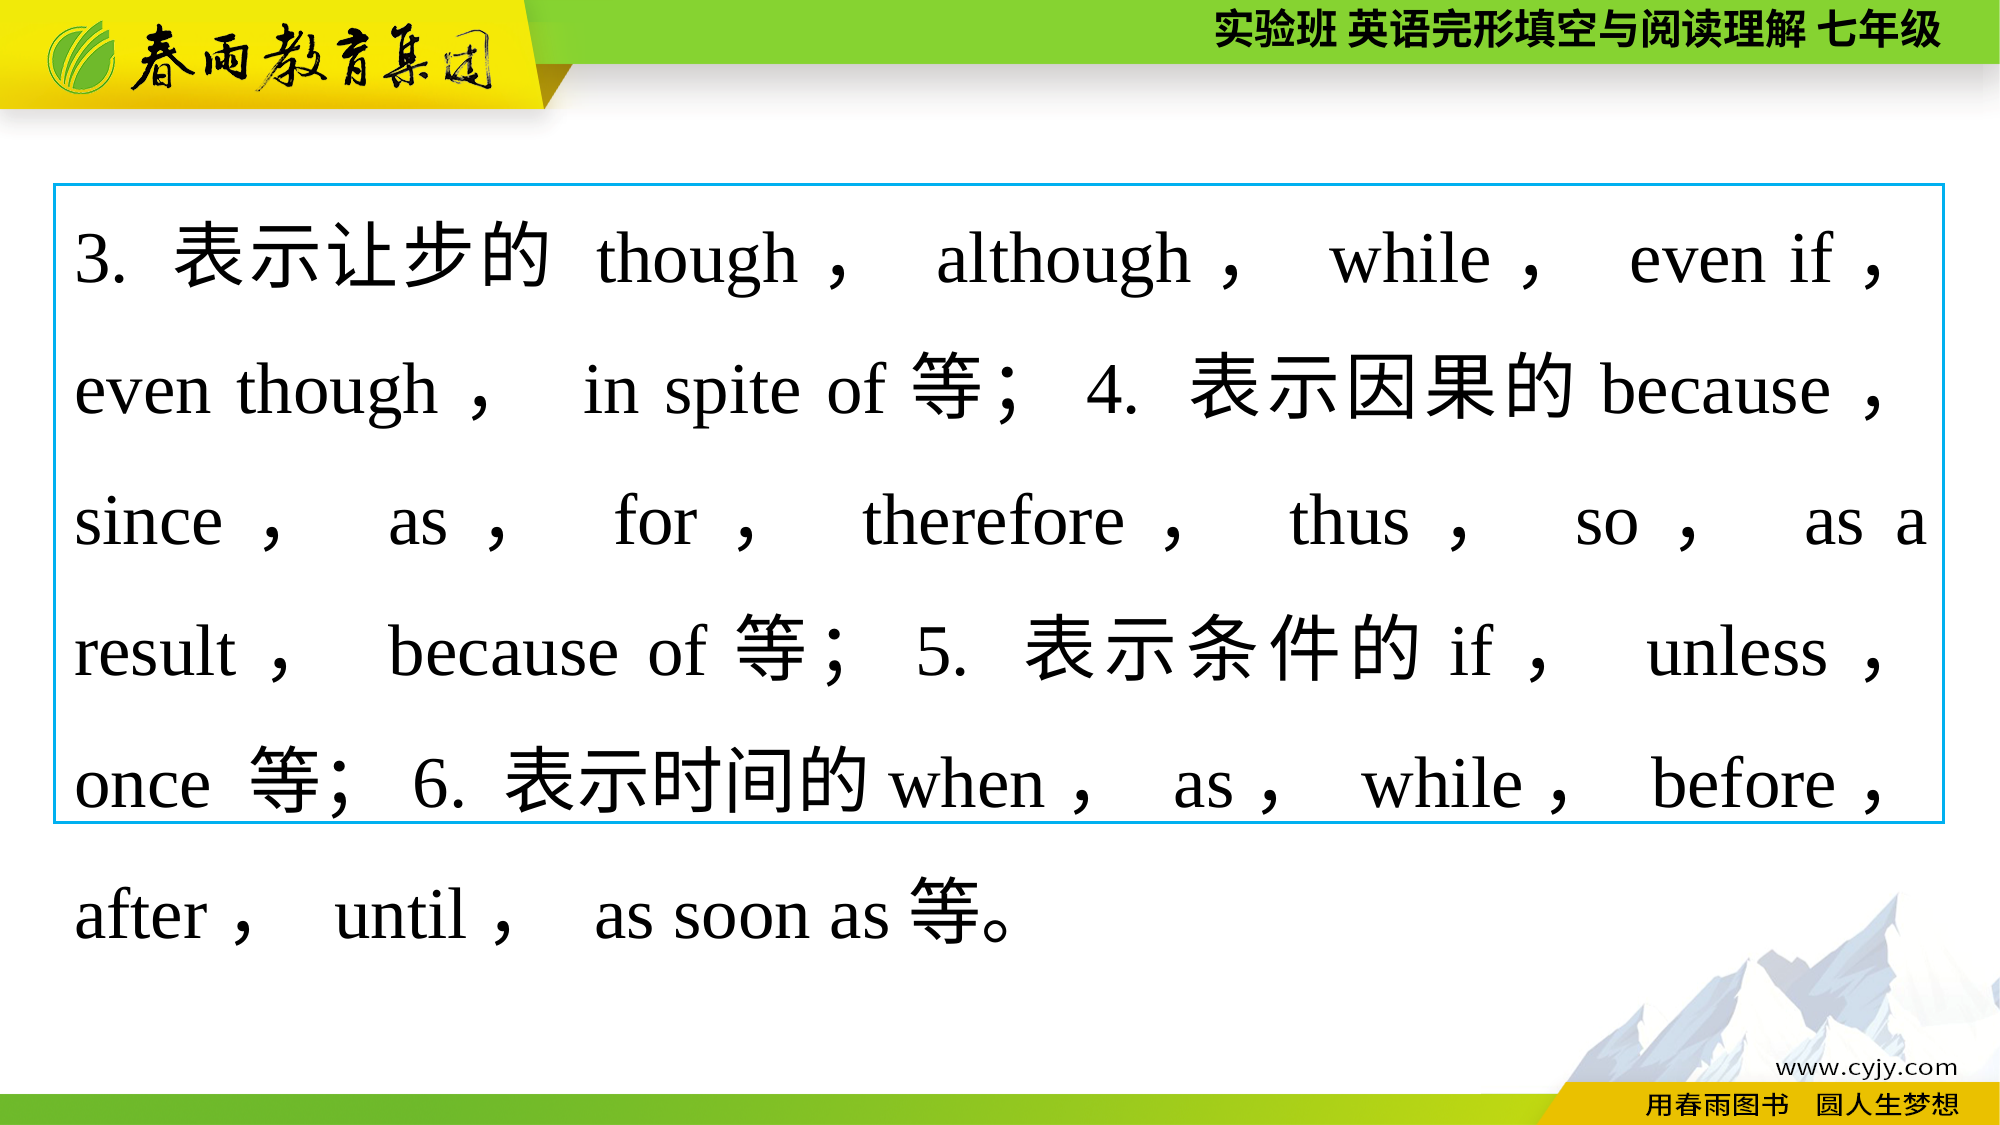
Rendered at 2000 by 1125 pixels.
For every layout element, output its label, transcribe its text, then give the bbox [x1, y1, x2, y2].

text_box 3. 表示让步的 though， although， while， even if， even though， in spite of等；4. 表示因果的because， since， as， for， therefore， thus， so， as a result， because of等；5. 表示条件的if， unless， once 等；6. 表示时间的when， as， while， before， after， until， as soon as等。 [59, 157, 1944, 961]
picture [0, 0, 2000, 1125]
text_box [54, 184, 59, 823]
